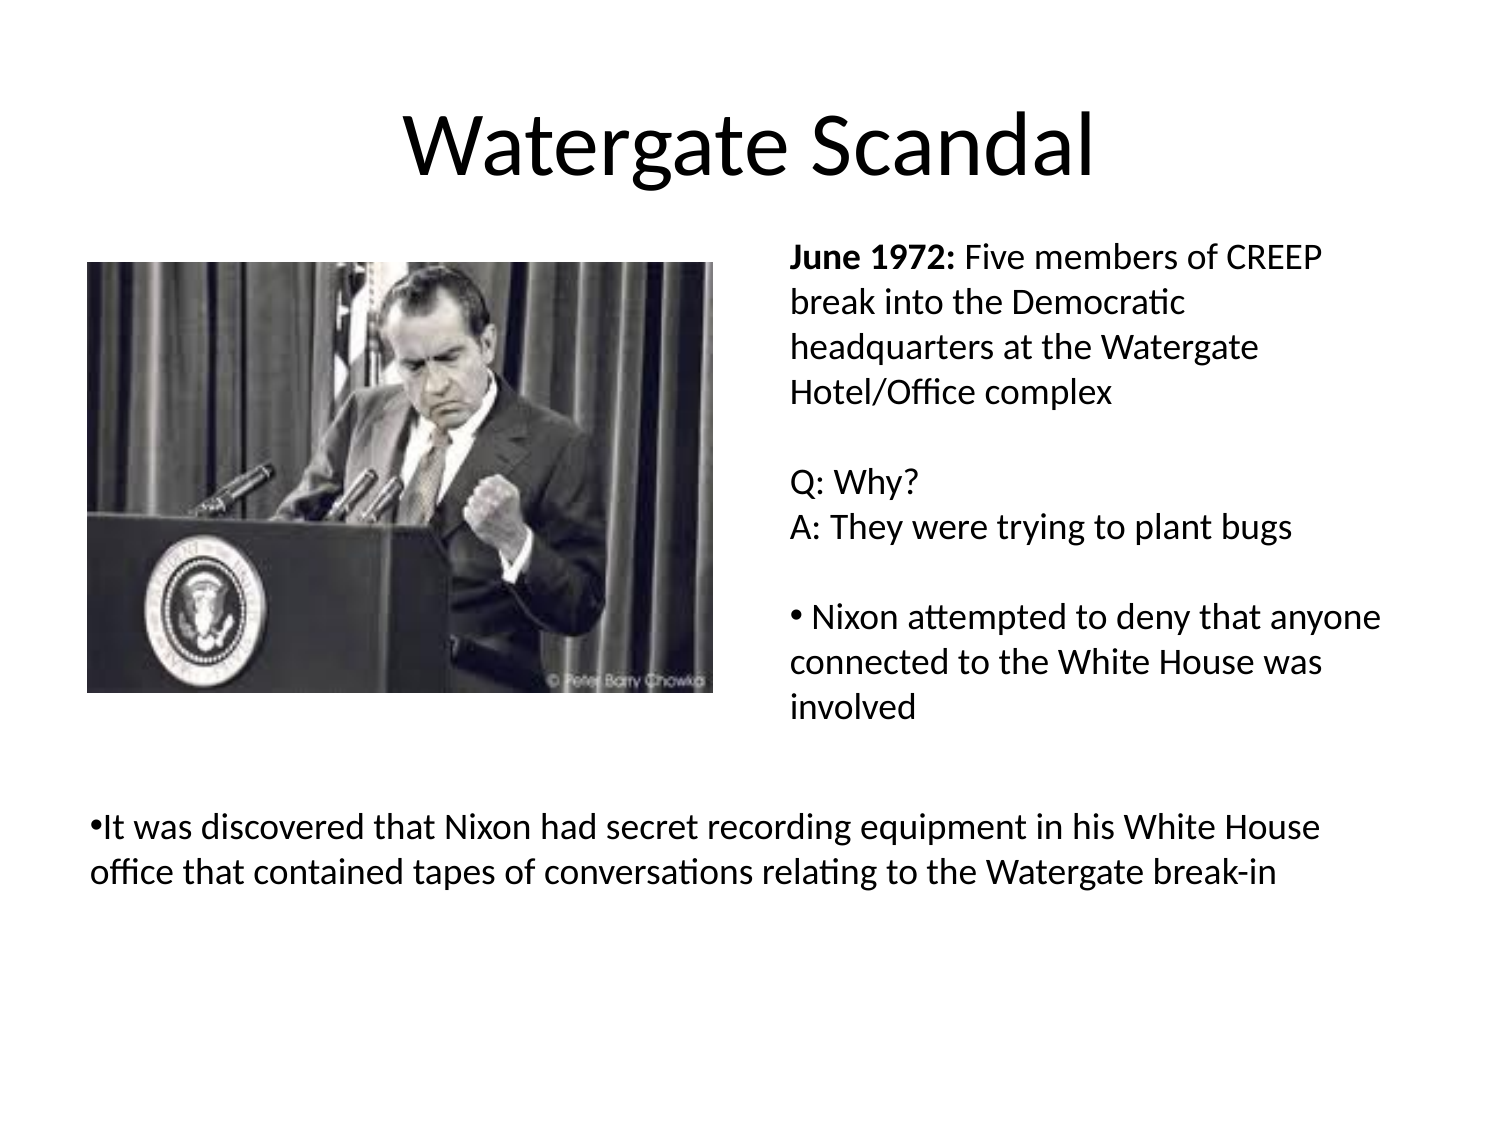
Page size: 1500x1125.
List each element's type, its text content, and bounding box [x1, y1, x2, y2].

text_box June 1972: Five members of CREEP break into the Democratic headquarters at the Watergate Hotel/Office complex Q: Why? A: They were trying to plant bugs Nixon attempted to deny that anyone connected to the White House was involved [774, 224, 1413, 735]
text_box It was discovered that Nixon had secret recording equipment in his White House office that contained tapes of conversations relating to the Watergate break-in [74, 749, 1413, 945]
title Watergate Scandal [75, 45, 1425, 233]
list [87, 262, 713, 694]
